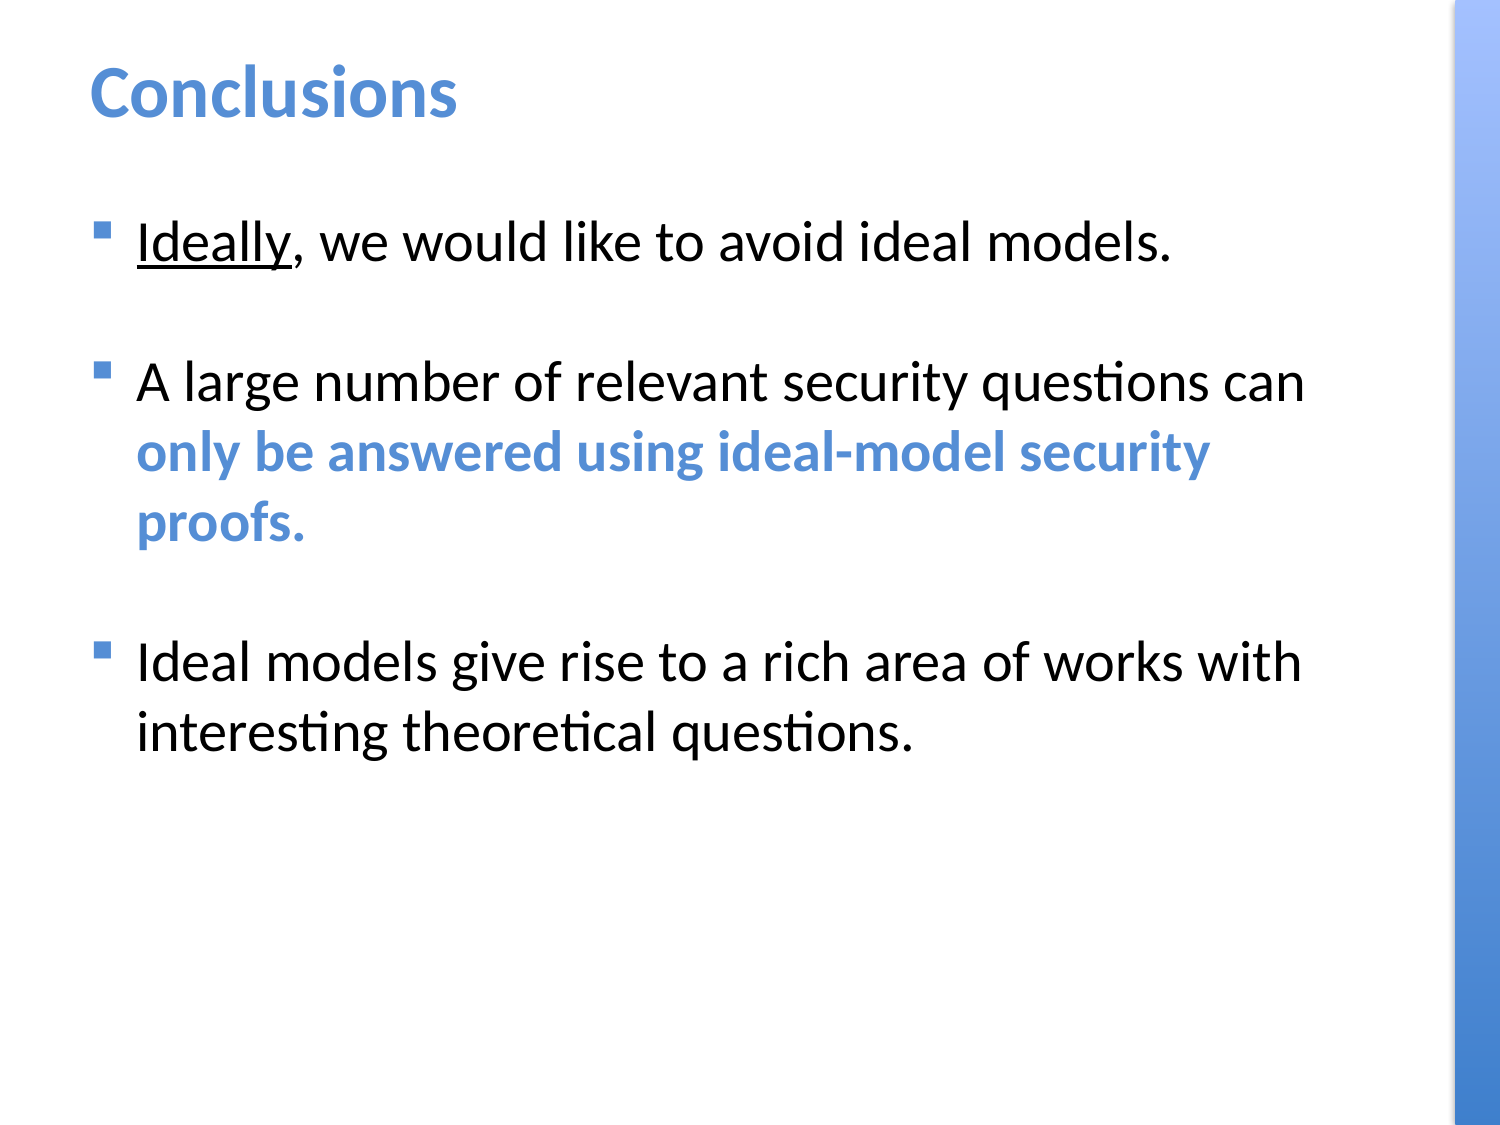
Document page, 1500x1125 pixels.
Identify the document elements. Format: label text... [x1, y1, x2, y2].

text_box Ideally, we would like to avoid ideal models. A large number of relevant security questions can only be answered using ideal-model security proofs. Ideal models give rise to a rich area of works with interesting theoretical questions. [74, 195, 1407, 771]
title Conclusions [75, 25, 1431, 150]
